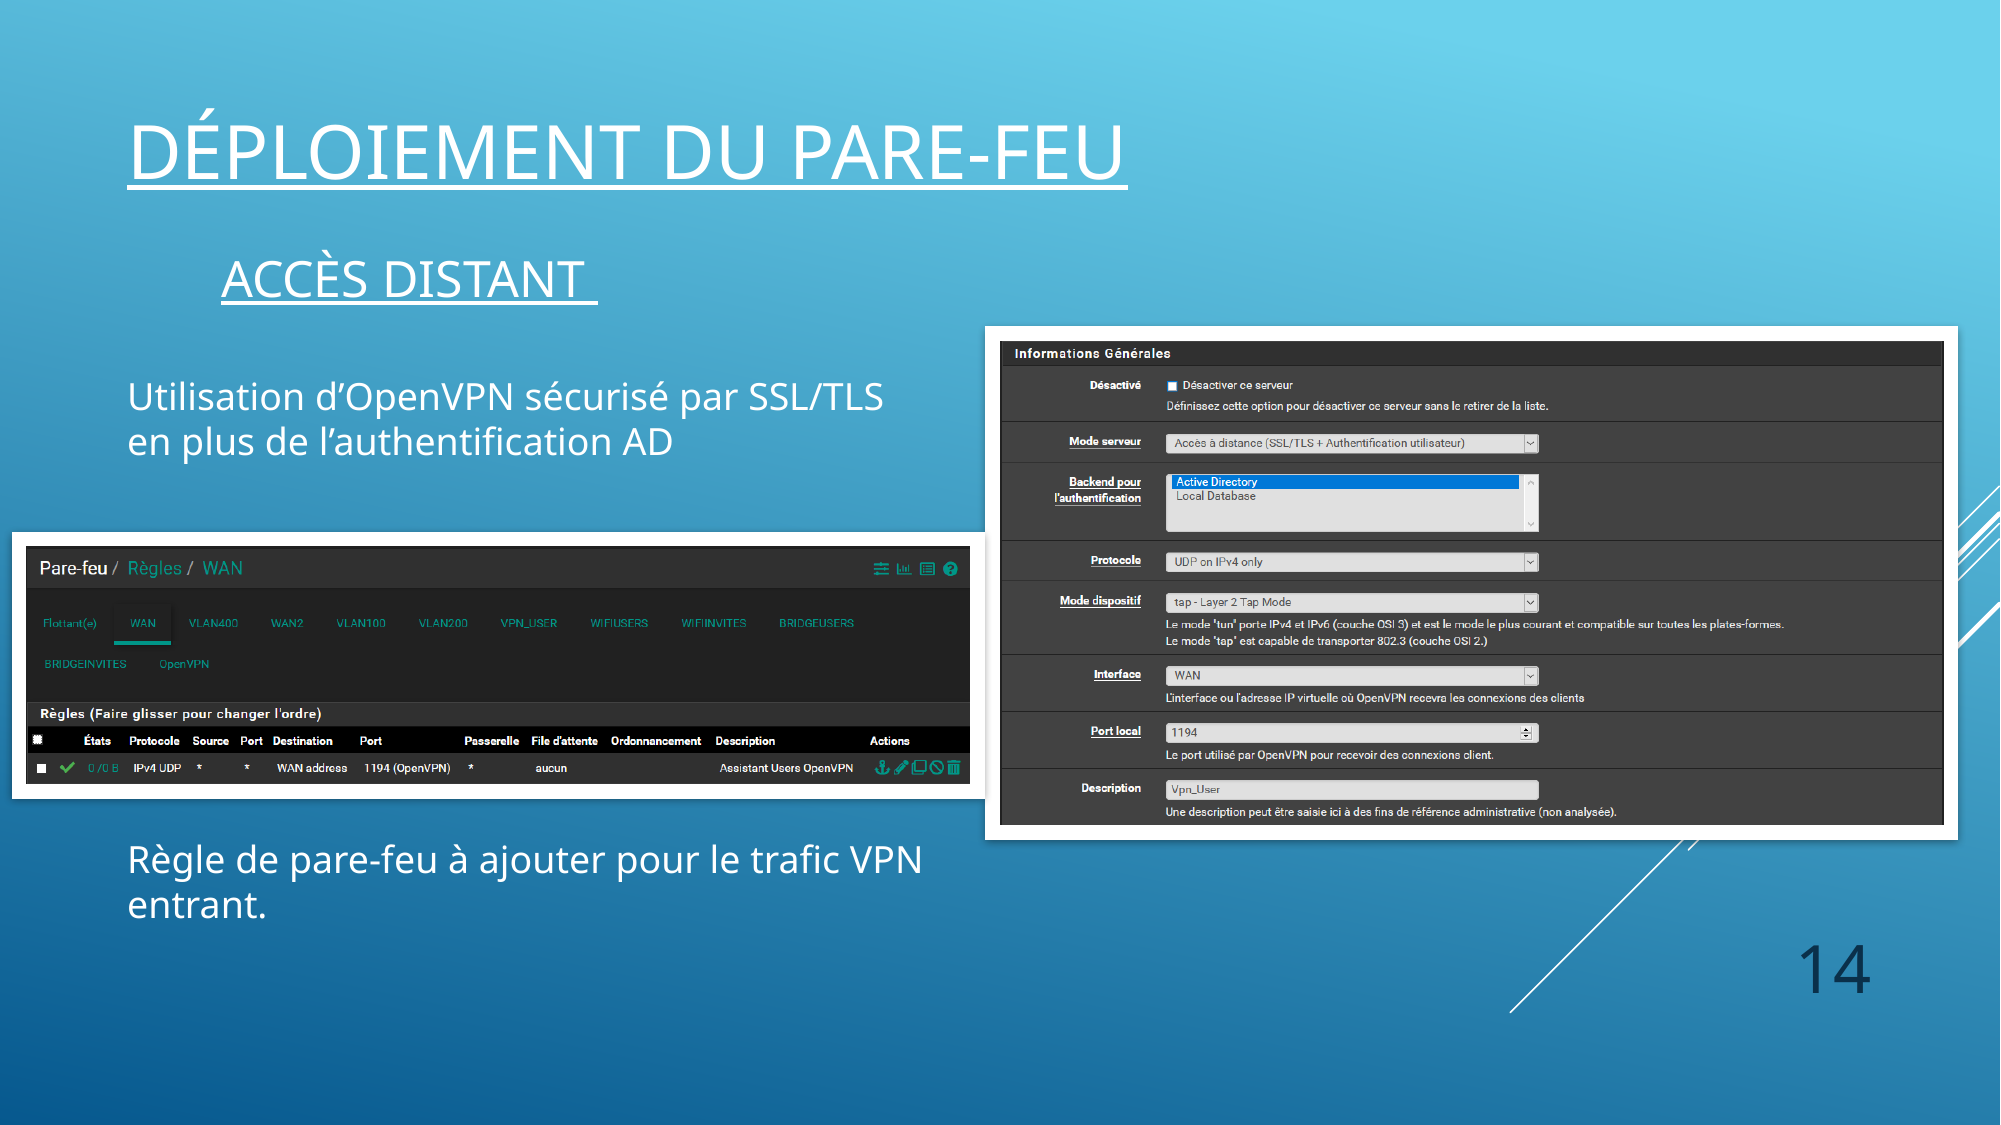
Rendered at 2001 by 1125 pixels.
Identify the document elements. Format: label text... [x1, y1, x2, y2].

text_box Règle de pare-feu à ajouter pour le trafic VPN entrant. [112, 828, 941, 934]
text_box Utilisation d’OpenVPN sécurisé par SSL/TLS en plus de l’authentification AD [112, 365, 941, 471]
text_box Accès distant [205, 213, 1606, 341]
slide_number 14 [1700, 915, 1888, 1025]
picture [26, 546, 971, 785]
title Déploiement Du pare-feu [112, 85, 1513, 214]
picture [999, 340, 1944, 826]
